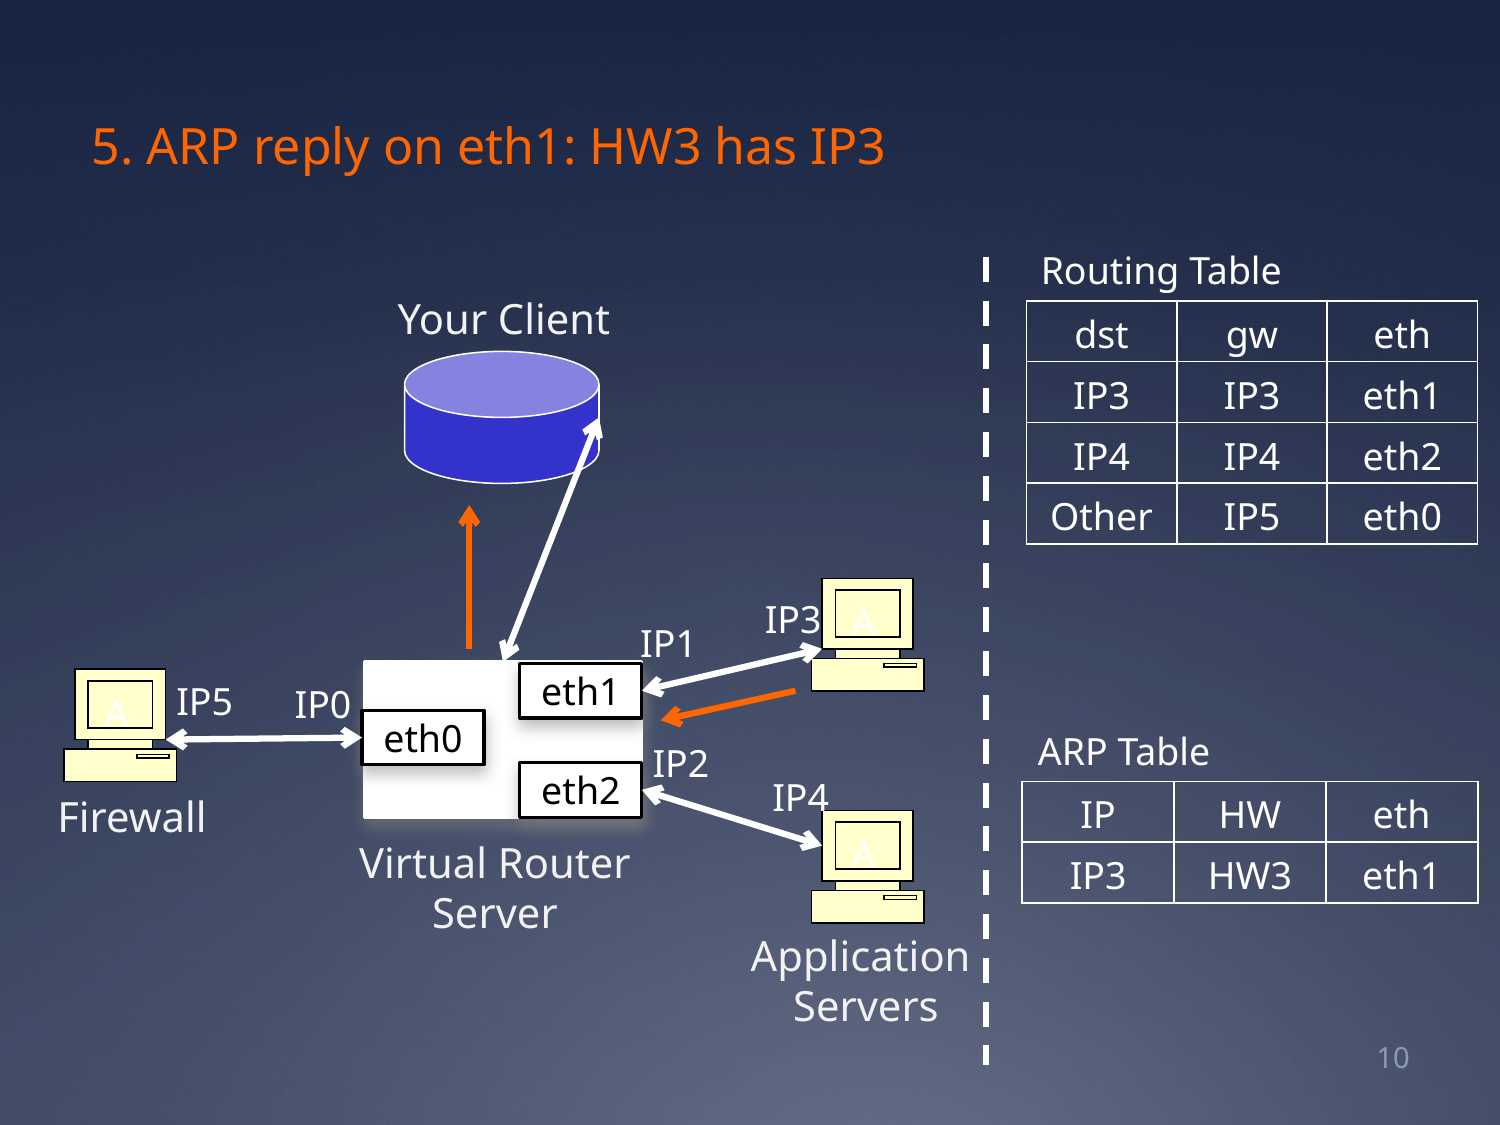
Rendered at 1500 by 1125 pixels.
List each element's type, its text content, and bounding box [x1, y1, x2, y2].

text_box A [64, 669, 177, 782]
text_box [640, 788, 824, 847]
text_box IP5 [161, 670, 248, 731]
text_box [640, 647, 824, 692]
text_box Application Servers [735, 922, 978, 1038]
table_cell eth1 [1327, 843, 1477, 902]
table_header HW [1175, 782, 1325, 841]
text_box IP3 [750, 588, 837, 648]
text_box IP4 [757, 766, 845, 827]
slide_number 10 [1325, 1029, 1425, 1090]
table_cell IP4 [1178, 423, 1326, 482]
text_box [659, 689, 797, 722]
table_cell IP5 [1178, 484, 1326, 543]
table_cell IP4 [1027, 423, 1176, 482]
text_box [404, 351, 599, 484]
table_header dst [1027, 302, 1176, 361]
text_box IP1 [625, 612, 712, 660]
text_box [164, 736, 364, 741]
table_header IP [1023, 782, 1173, 841]
table_cell eth0 [1328, 484, 1477, 543]
text_box A [822, 578, 924, 691]
table_header eth [1328, 302, 1477, 361]
text_box Routing Table [1026, 239, 1298, 300]
table_cell IP3 [1027, 362, 1176, 422]
table_cell IP3 [1178, 362, 1326, 422]
table_cell Other [1027, 484, 1176, 543]
text_box A [811, 810, 924, 922]
text_box Firewall [42, 783, 222, 849]
table_header eth [1327, 782, 1477, 841]
table_cell IP3 [1023, 843, 1173, 902]
text_box IP0 [279, 673, 353, 733]
text_box IP2 [656, 738, 725, 788]
table_cell HW3 [1175, 843, 1325, 902]
table_header gw [1178, 302, 1326, 361]
text_box Your Client [382, 285, 626, 351]
table_cell eth1 [1328, 362, 1477, 422]
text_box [500, 482, 504, 663]
text_box ARP Table [1023, 720, 1226, 781]
table_cell eth2 [1328, 423, 1477, 482]
text_box 5. ARP reply on eth1: HW3 has IP3 [77, 107, 902, 182]
text_box Virtual Router Server [305, 829, 684, 945]
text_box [360, 660, 643, 819]
